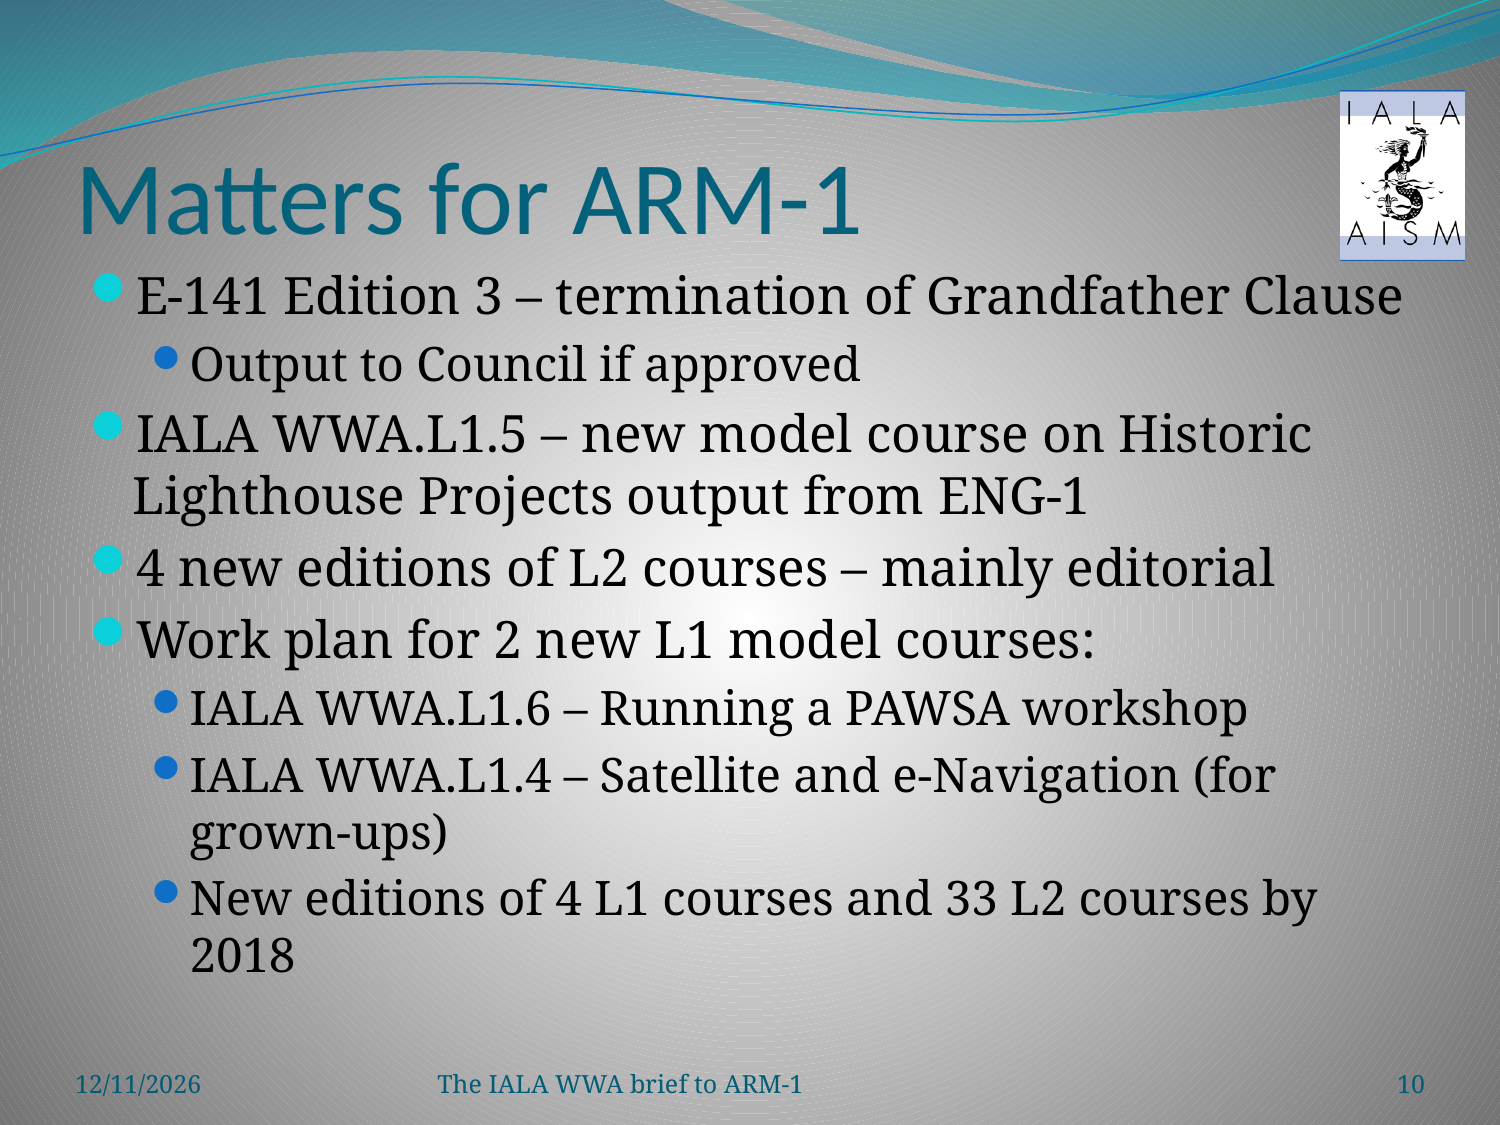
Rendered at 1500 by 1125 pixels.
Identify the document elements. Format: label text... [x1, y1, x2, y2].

title Matters for ARM-1 [75, 115, 1425, 255]
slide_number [75, 1042, 425, 1103]
picture [1340, 90, 1465, 261]
footer The IALA WWA brief to ARM-1 [437, 1042, 988, 1103]
list E-141 Edition 3 – termination of Grandfather Clause Output to Council if approved IALA WWA.L1.5 – new model course on Historic Lighthouse Projects output from ENG-1 4 new editions of L2 courses – mainly editorial Work plan for 2 new L1 model courses: IALA WWA.L1.6 – Running a PAWSA workshop IALA WWA.L1.4 – Satellite and e-Navigation (for grown-ups) New editions of 4 L1 courses and 33 L2 courses by 2018 [75, 255, 1425, 1038]
slide_number 10 [1299, 1042, 1425, 1103]
